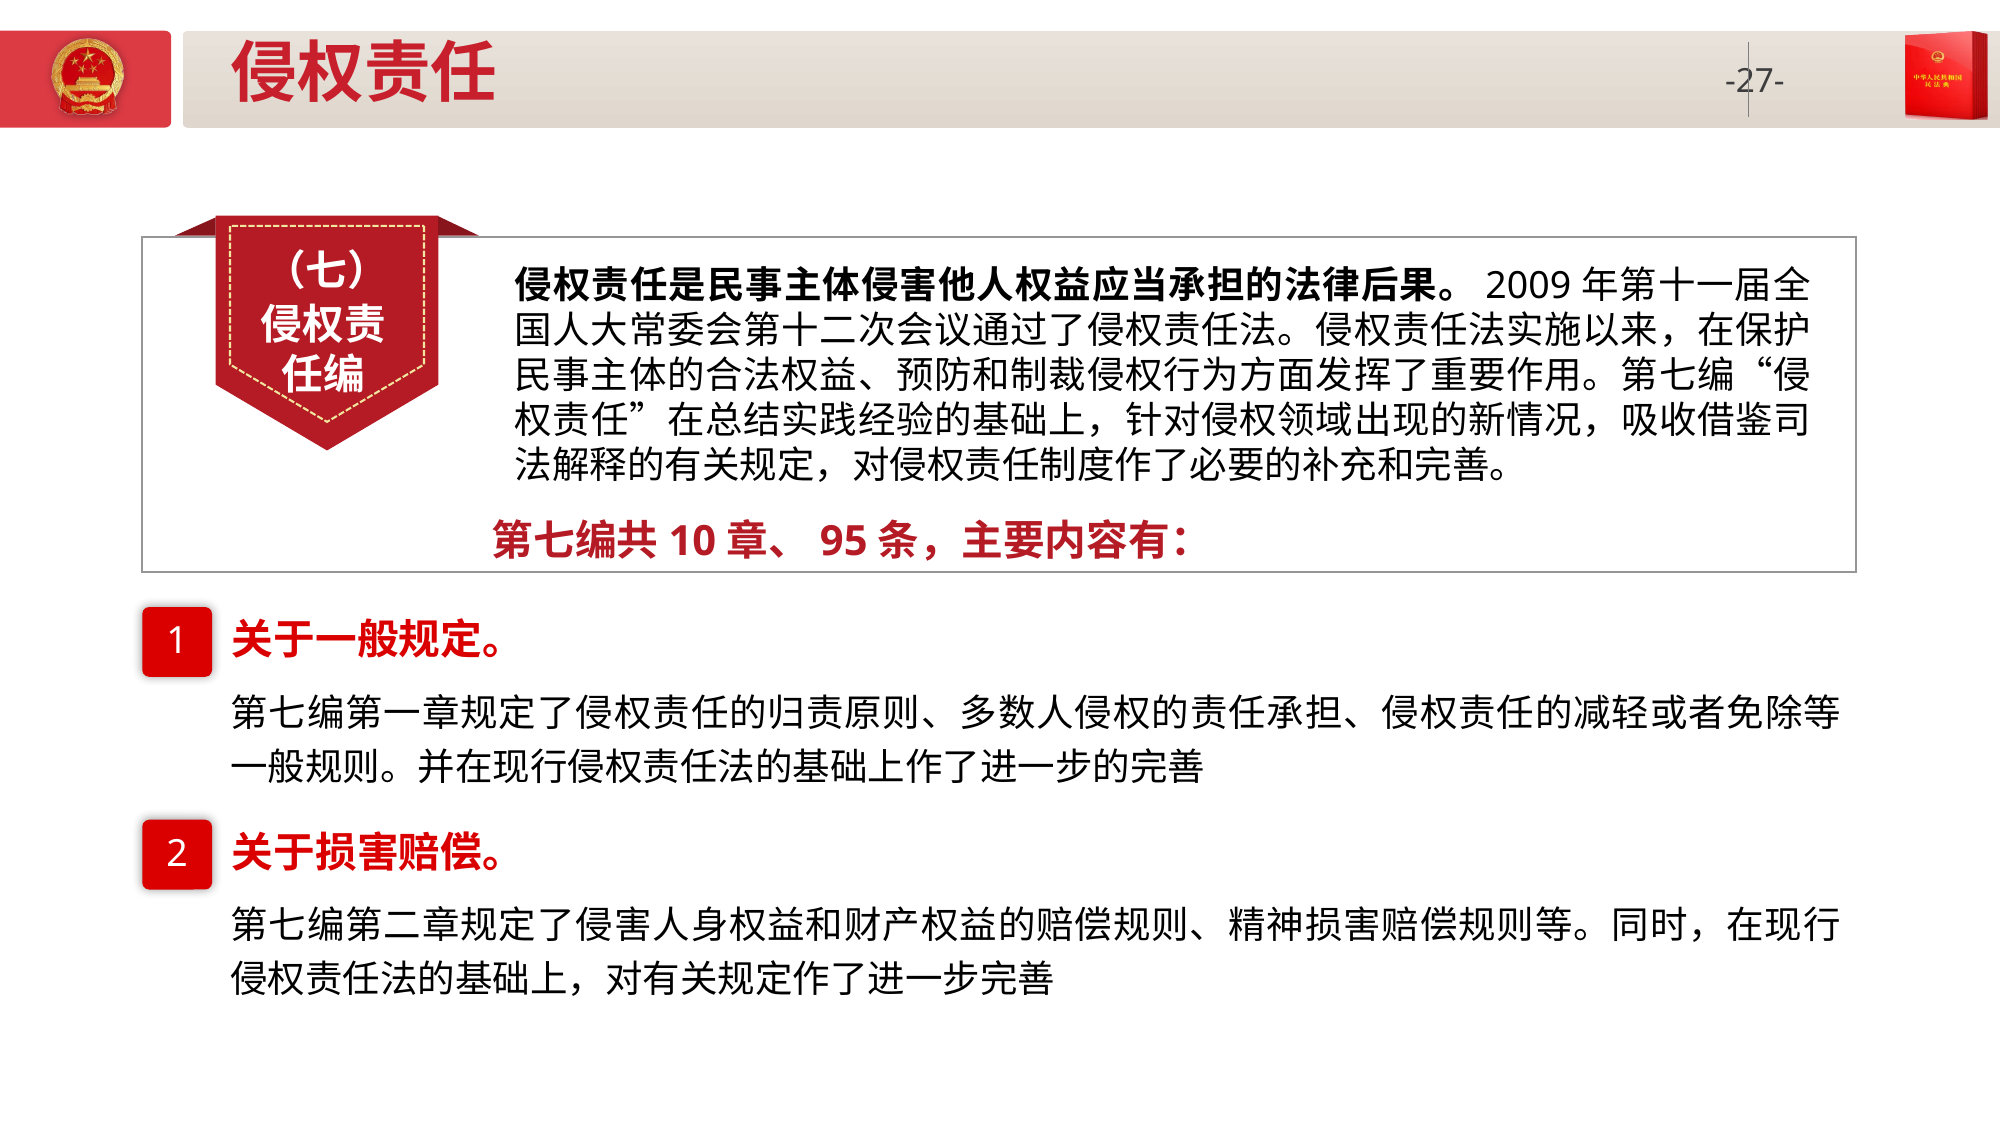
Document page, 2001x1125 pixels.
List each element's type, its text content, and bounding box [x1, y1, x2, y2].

text_box [141, 236, 1857, 573]
text_box 1 [142, 607, 213, 677]
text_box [174, 215, 479, 451]
text_box 2 [142, 819, 213, 890]
text_box 第七编共10章、95条，主要内容有： [476, 506, 1227, 571]
text_box 第七编第二章规定了侵害人身权益和财产权益的赔偿规则、精神损害赔偿规则等。同时，在现行侵权责任法的基础上，对有关规定作了进一步完善 [215, 885, 1856, 1008]
picture [1865, 22, 2001, 120]
text_box 侵权责任是民事主体侵害他人权益应当承担的法律后果。2009年第十一届全国人大常委会第十二次会议通过了侵权责任法。侵权责任法实施以来，在保护民事主体的合法权益、预防和制裁侵权行为方面发挥了重要作用。第七编“侵权责任”在总结实践经验的基础上，针对侵权领域出现的新情况，吸收借鉴司法解释的有关规定，对侵权责任制度作了必要的补充和完善。 [499, 253, 1826, 494]
text_box 关于一般规定。 [217, 605, 540, 670]
text_box 关于损害赔偿。 [217, 817, 540, 883]
text_box 第七编第一章规定了侵权责任的归责原则、多数人侵权的责任承担、侵权责任的减轻或者免除等一般规则。并在现行侵权责任法的基础上作了进一步的完善 [215, 672, 1856, 796]
title 侵权责任 [215, 36, 1749, 115]
picture [44, 38, 127, 117]
